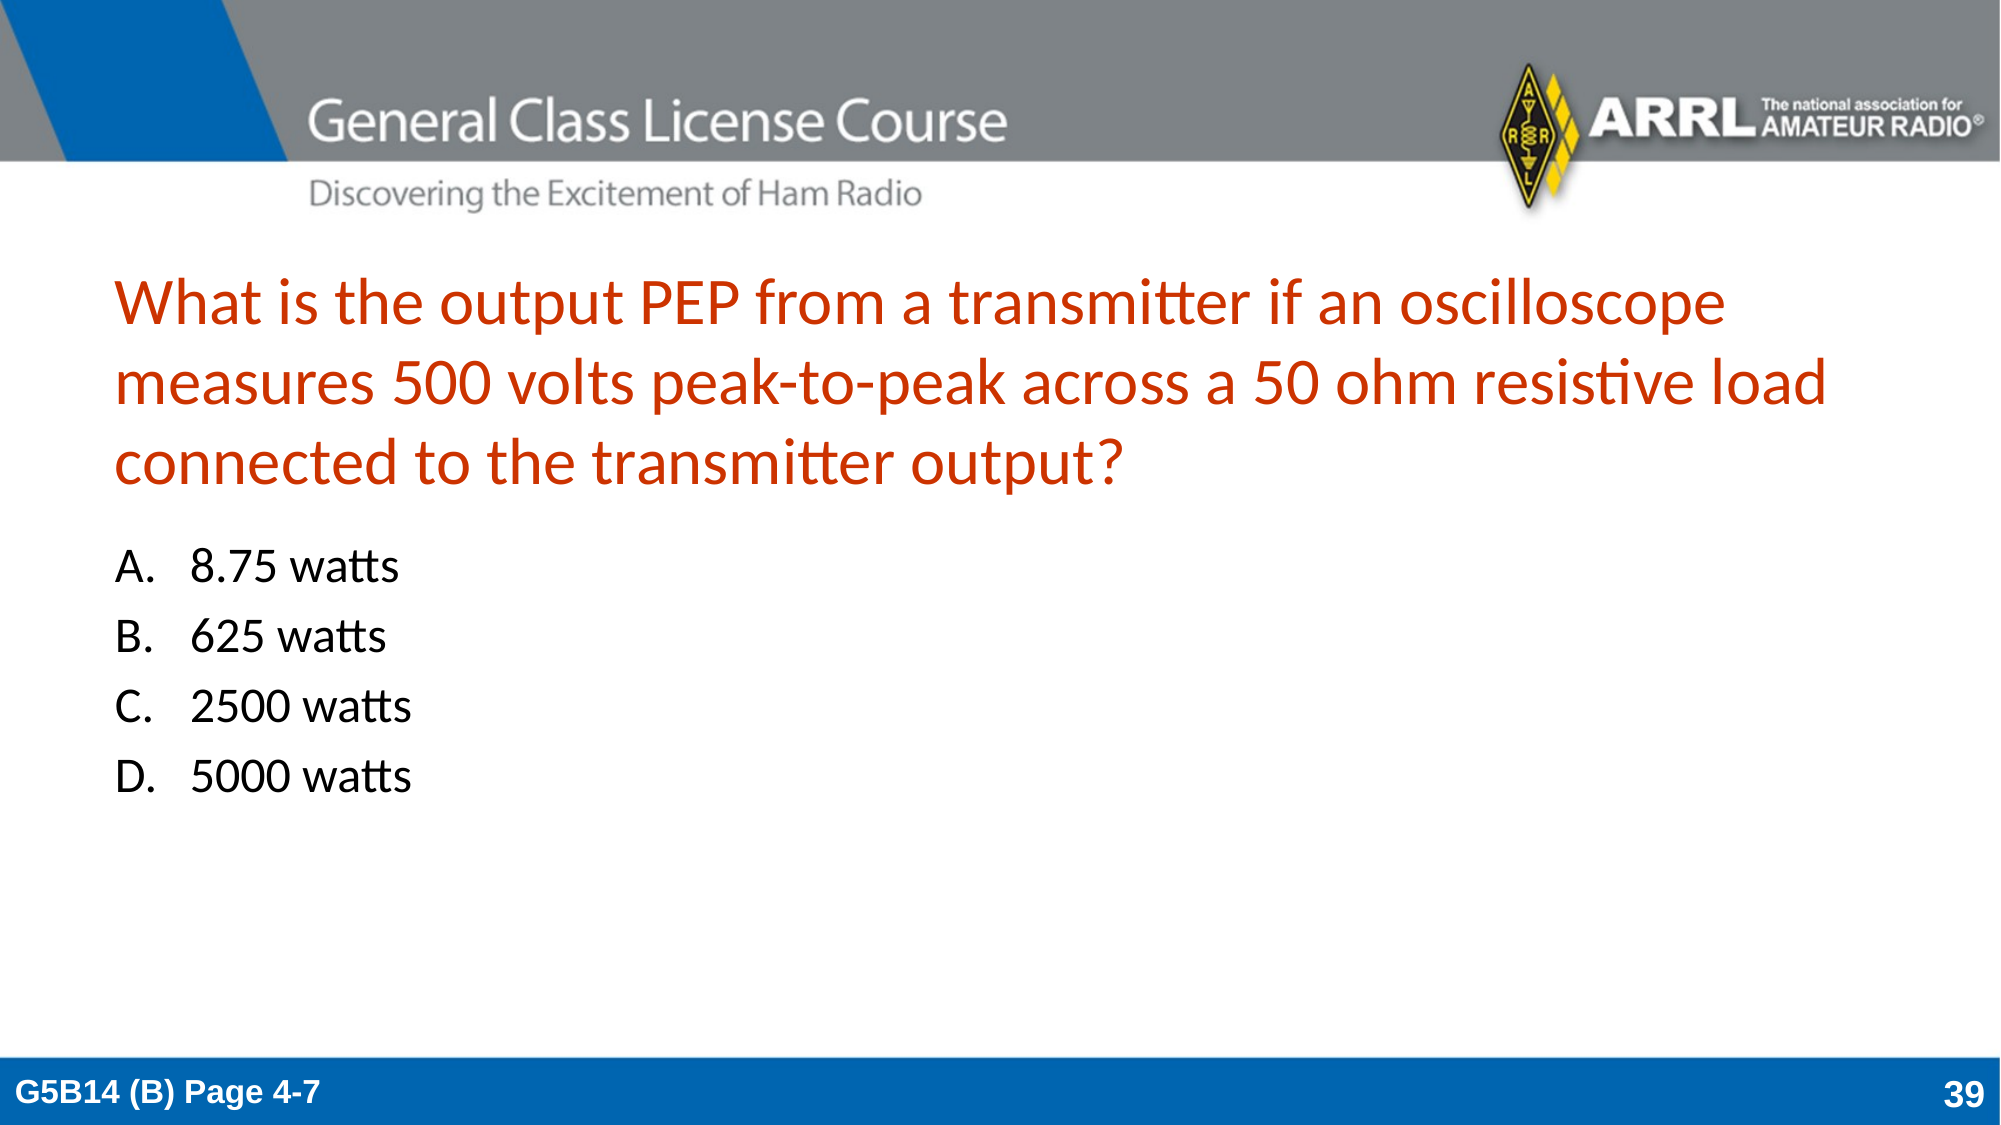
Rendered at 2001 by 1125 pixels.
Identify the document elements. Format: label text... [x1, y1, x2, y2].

picture [0, 0, 2001, 1125]
list 8.75 watts 625 watts 2500 watts 5000 watts [99, 525, 1900, 1005]
text_box G5B14 (B) Page 4-7 [0, 1062, 1313, 1118]
text_box 39 [1875, 1062, 2000, 1123]
title What is the output PEP from a transmitter if an oscilloscope measures 500 volts peak-to-peak across a 50 ohm resistive load connected to the transmitter output? [99, 249, 1900, 388]
